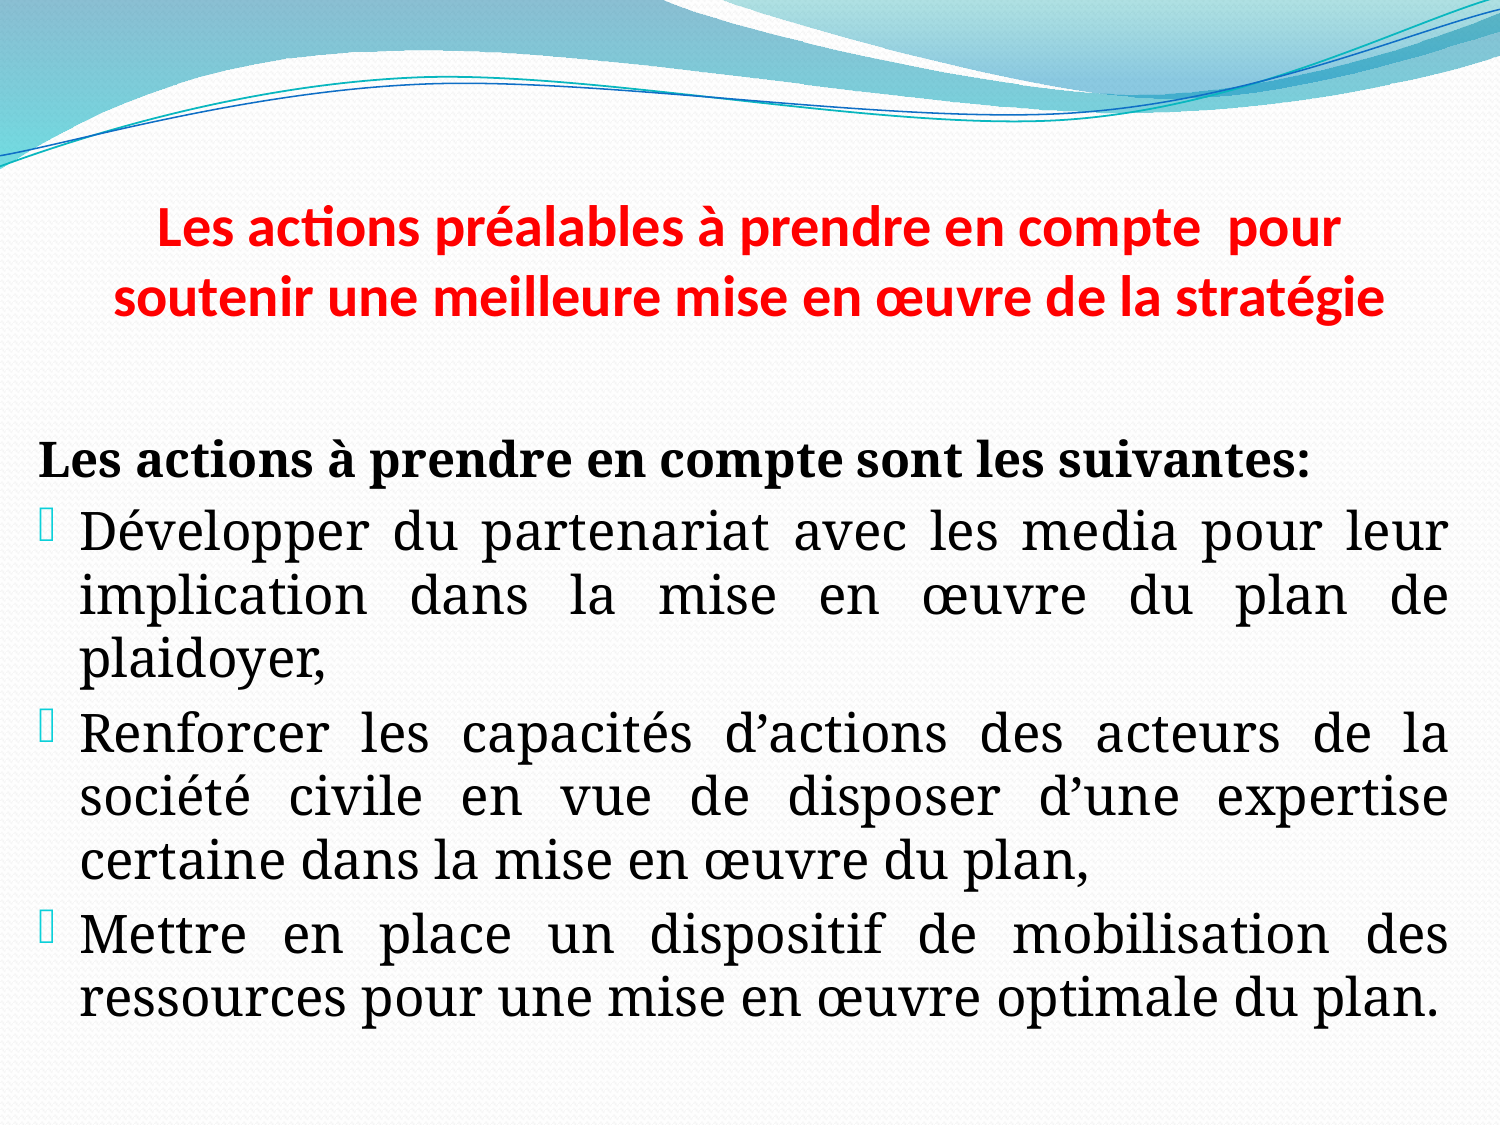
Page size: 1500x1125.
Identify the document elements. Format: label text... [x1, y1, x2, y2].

list Les actions à prendre en compte sont les suivantes: Développer du partenariat avec les media pour leur implication dans la mise en œuvre du plan de plaidoyer, Renforcer les capacités d’actions des acteurs de la société civile en vue de disposer d’une expertise certaine dans la mise en œuvre du plan, Mettre en place un dispositif de mobilisation des ressources pour une mise en œuvre optimale du plan. [23, 351, 1465, 1090]
title Les actions préalables à prendre en compte pour soutenir une meilleure mise en œuvre de la stratégie [75, 93, 1425, 329]
